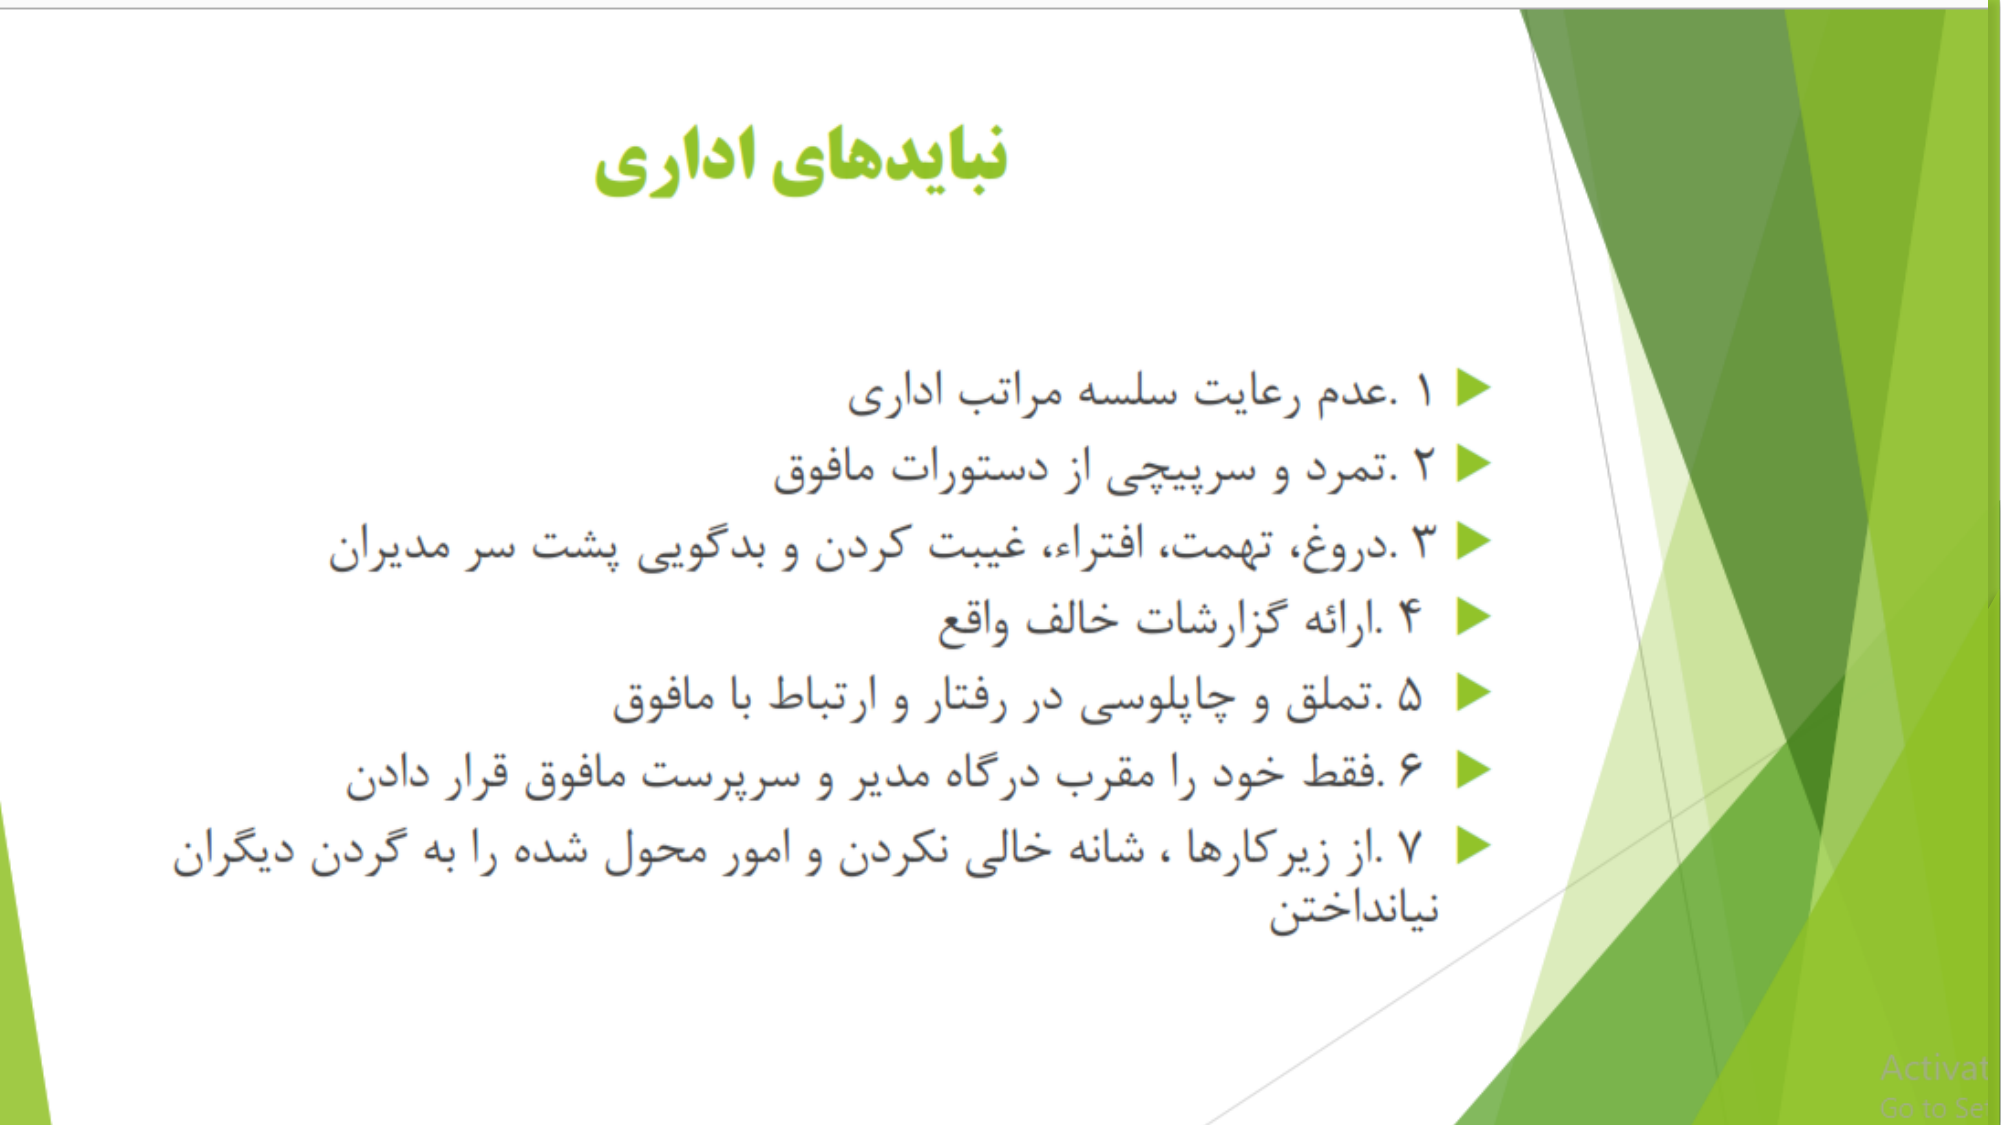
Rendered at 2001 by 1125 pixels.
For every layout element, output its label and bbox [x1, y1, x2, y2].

list [0, 0, 1989, 1125]
